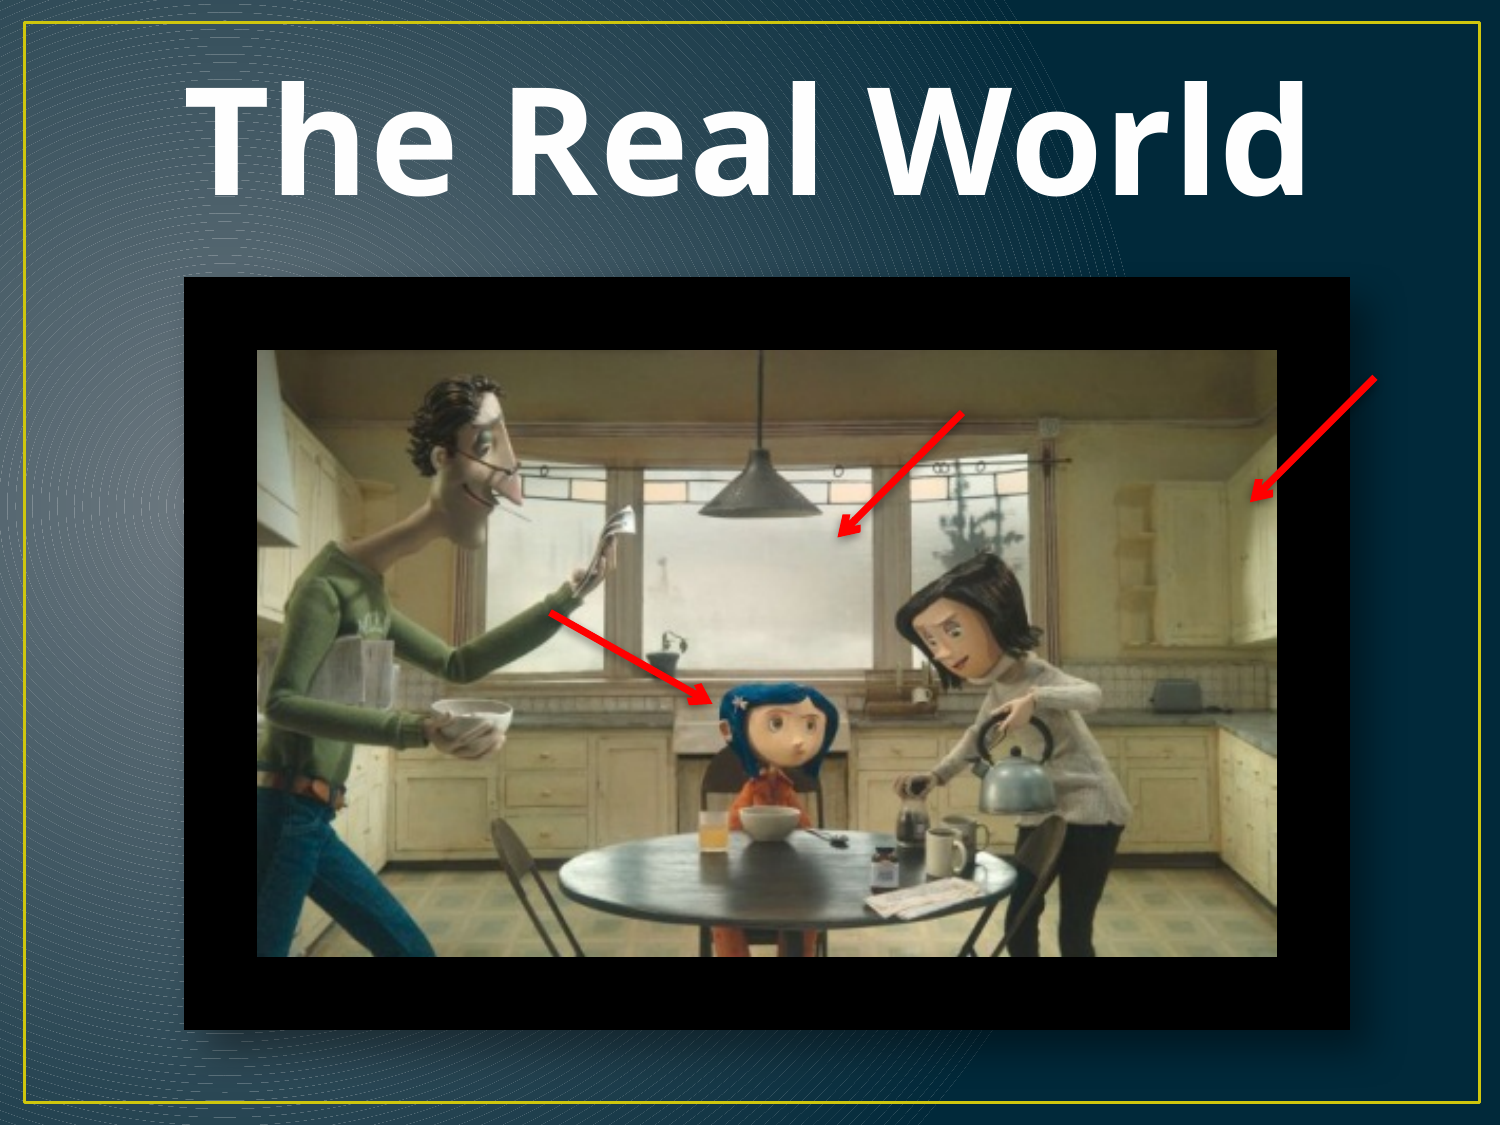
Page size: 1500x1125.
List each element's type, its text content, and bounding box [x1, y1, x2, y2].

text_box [549, 612, 713, 705]
picture [256, 349, 1277, 958]
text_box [1249, 376, 1376, 503]
title The Real World [75, 45, 1425, 233]
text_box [837, 412, 963, 538]
